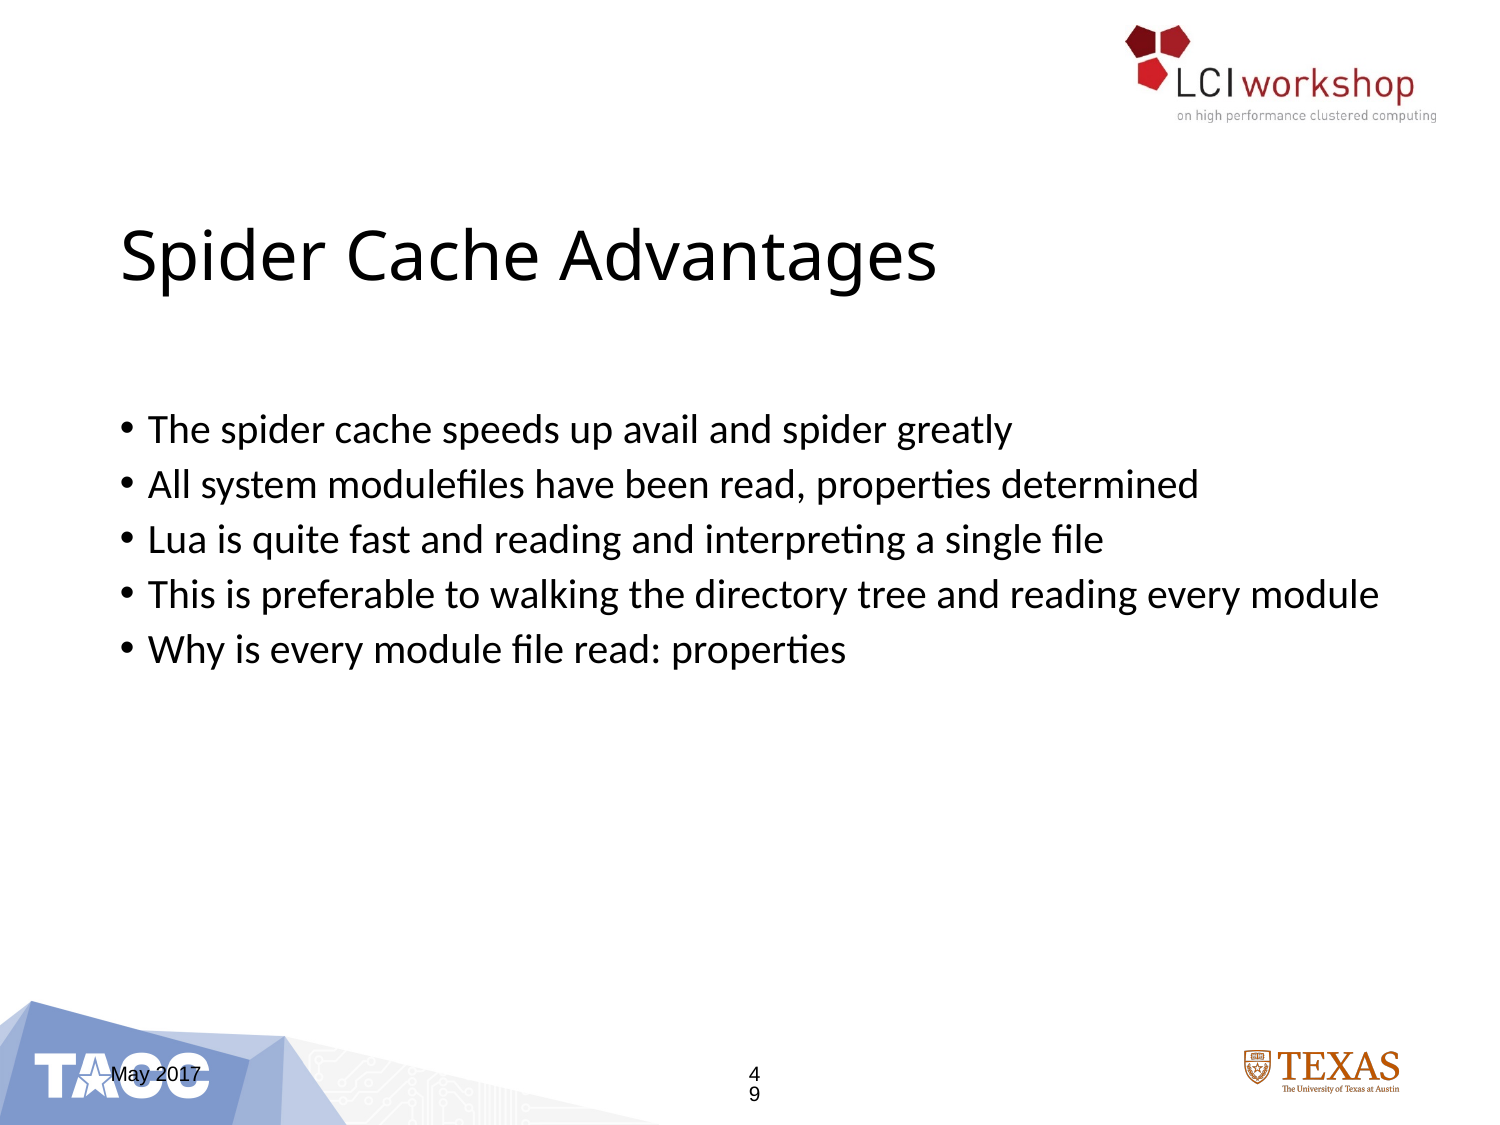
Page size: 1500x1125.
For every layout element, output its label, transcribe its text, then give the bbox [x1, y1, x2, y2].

text_box May 2017 [103, 1052, 441, 1093]
picture [1210, 1017, 1433, 1125]
picture [0, 999, 659, 1125]
list The spider cache speeds up avail and spider greatly All system modulefiles have been read, properties determined Lua is quite fast and reading and interpreting a single file This is preferable to walking the directory tree and reading every module Why is every module file read: properties [111, 403, 1426, 758]
title Spider Cache Advantages [111, 178, 1426, 338]
slide_number 49 [740, 1053, 771, 1092]
picture [1125, 25, 1436, 123]
